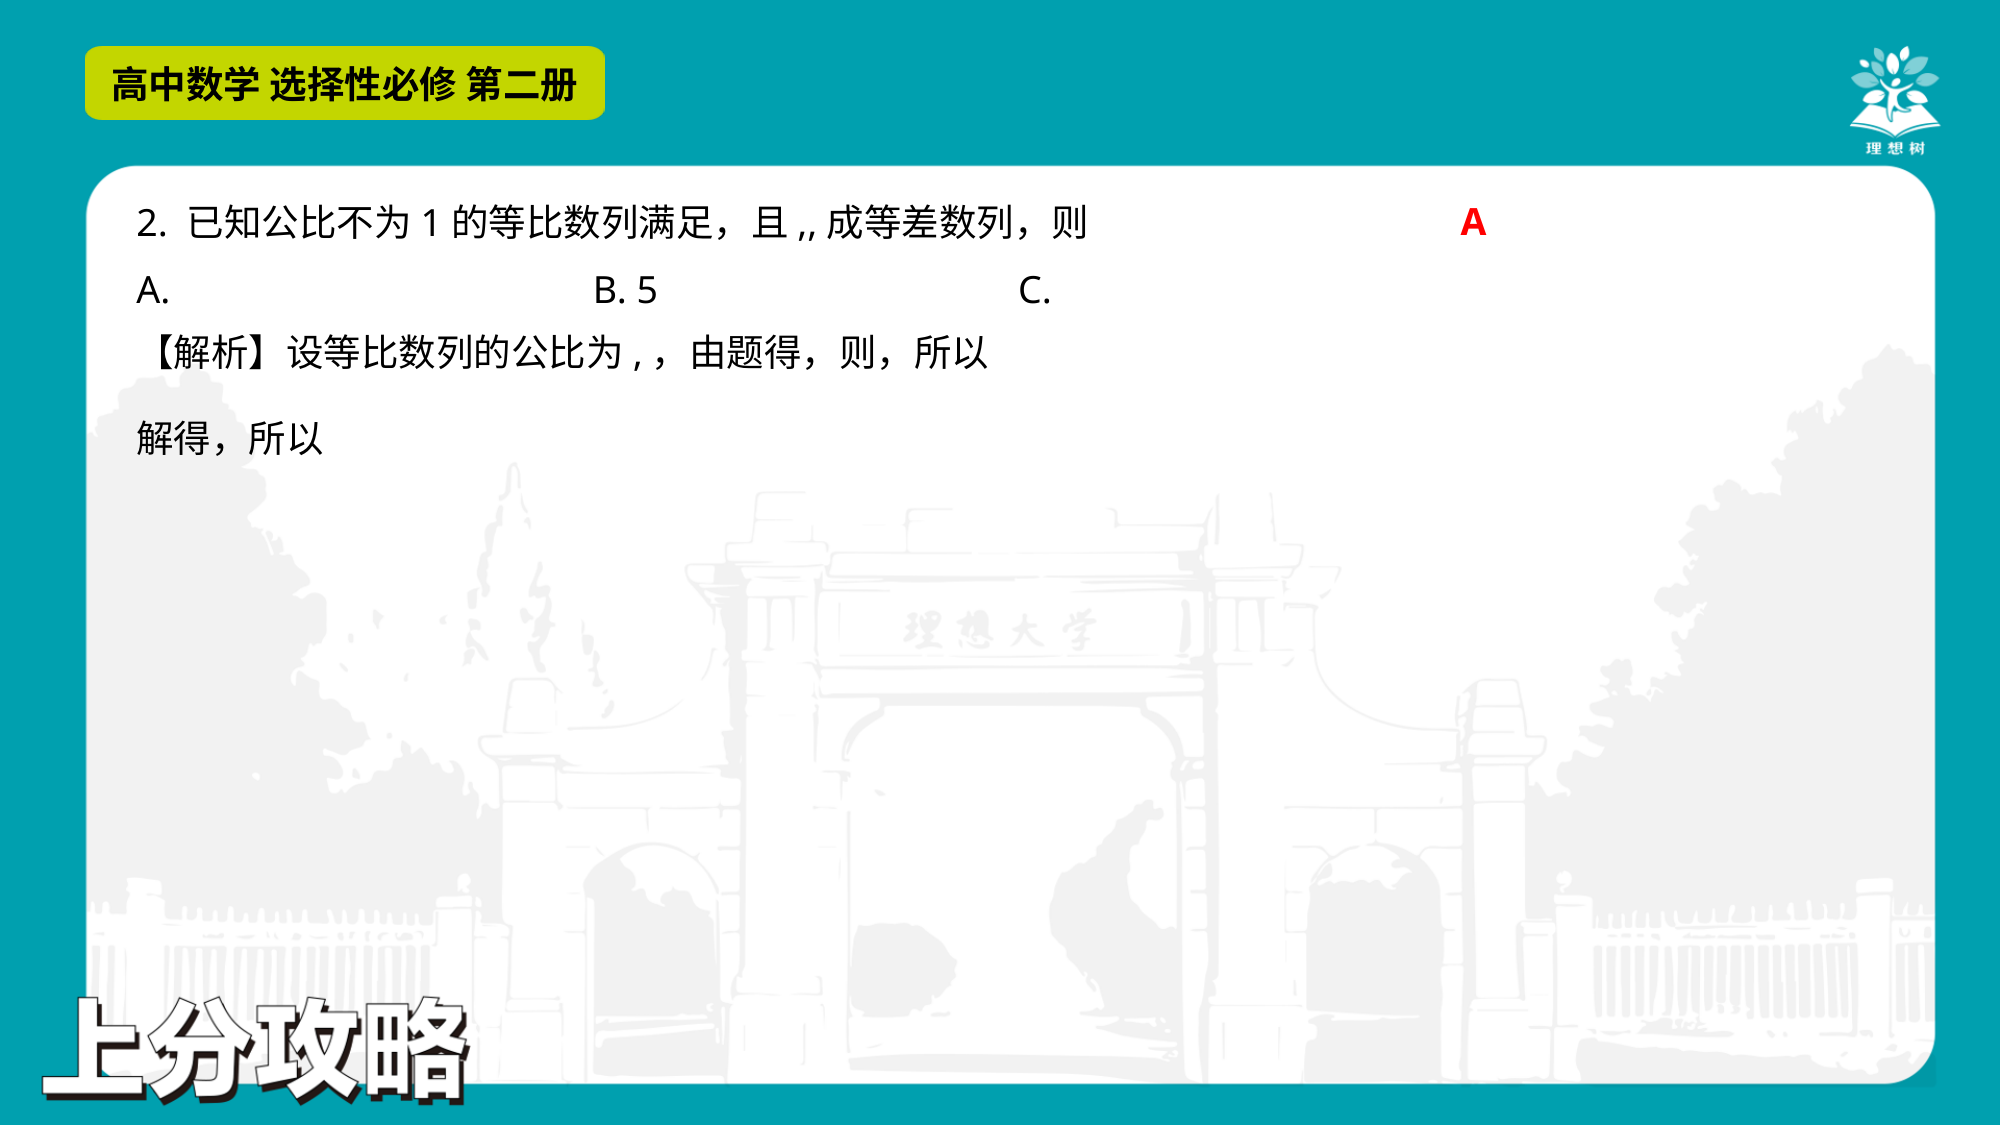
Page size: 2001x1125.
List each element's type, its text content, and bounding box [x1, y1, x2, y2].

picture [0, 0, 2000, 1125]
text_box A [1446, 176, 1501, 237]
